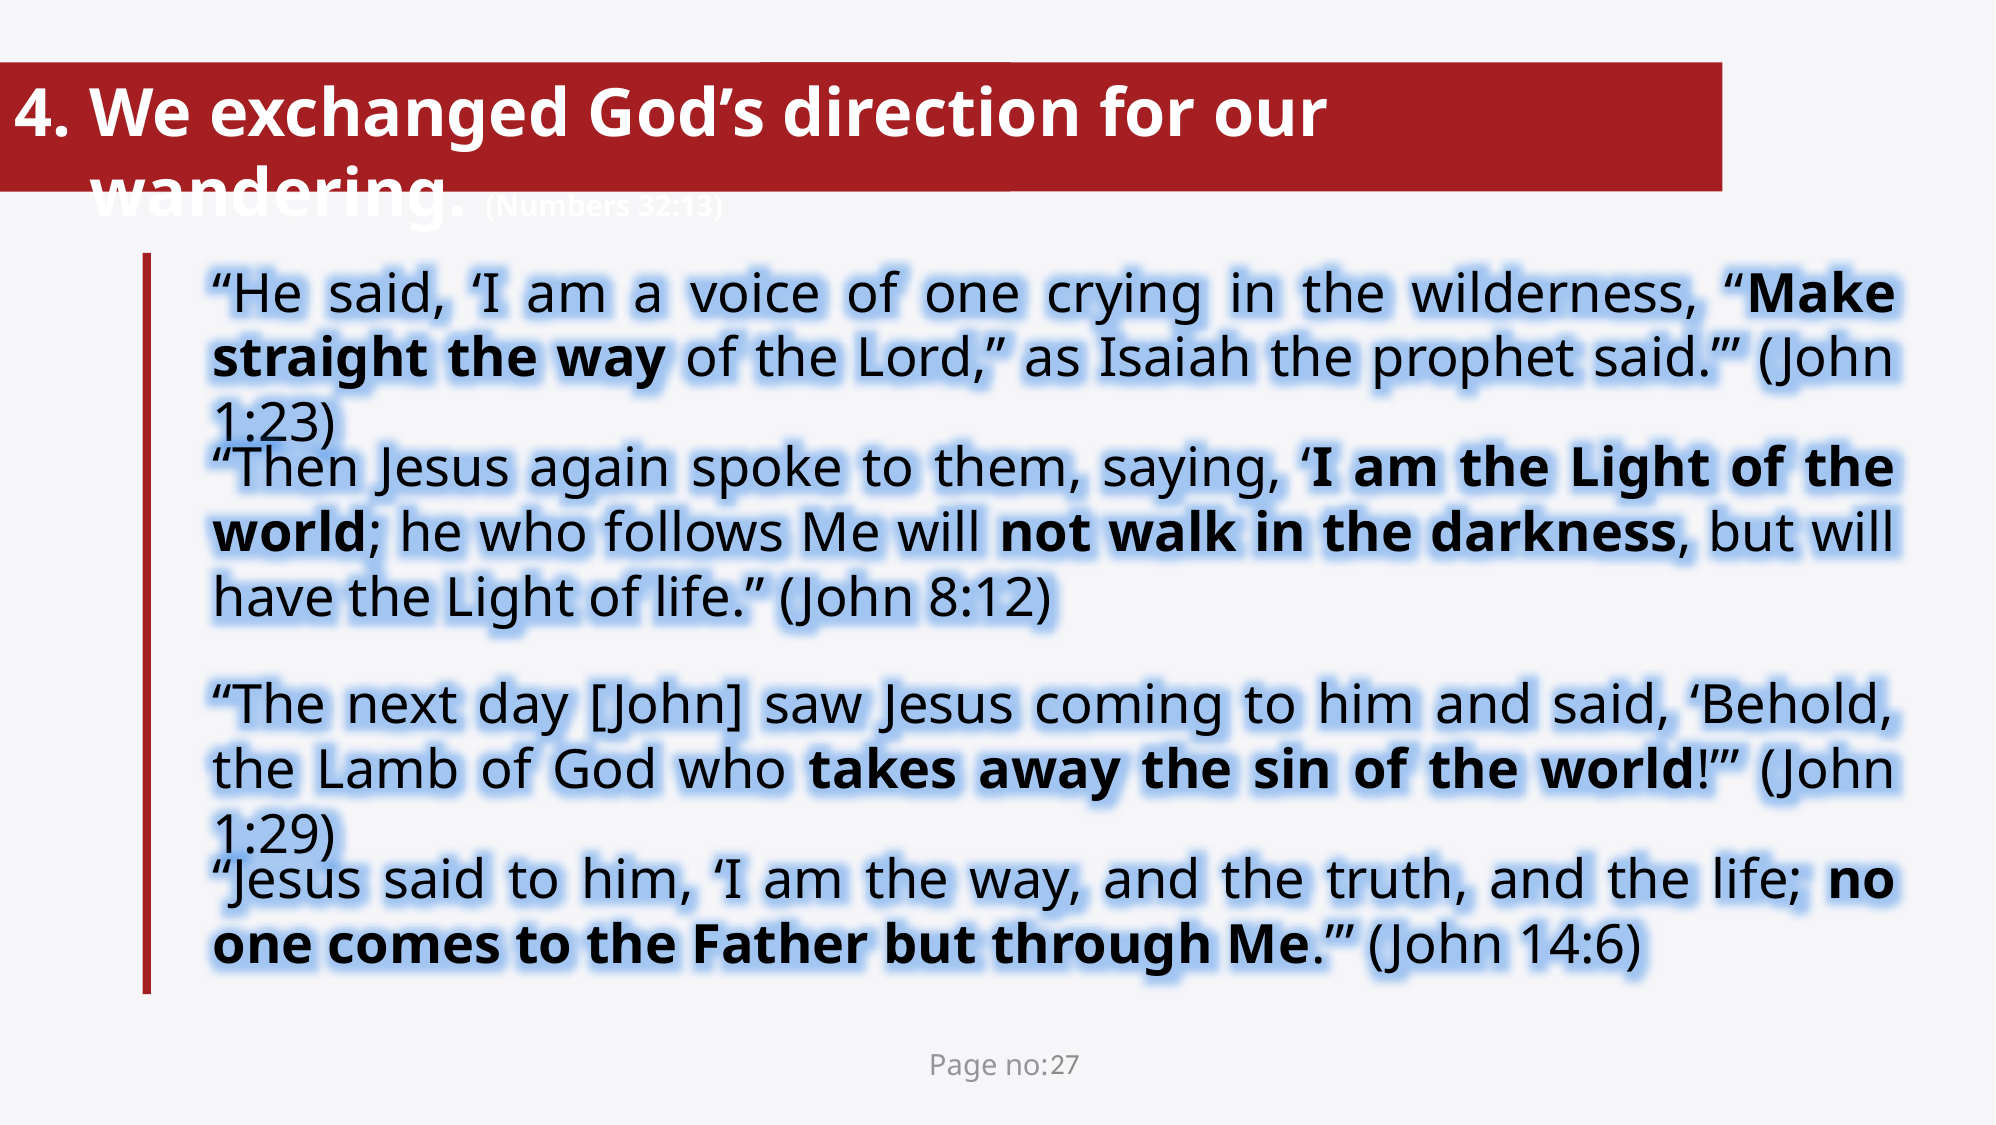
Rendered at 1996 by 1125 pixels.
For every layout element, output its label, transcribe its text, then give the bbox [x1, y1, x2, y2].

text_box “The next day [John] saw Jesus coming to him and said, ‘Behold, the Lamb of God who takes away the sin of the world!’” (John 1:29) [198, 662, 1911, 825]
text_box “Jesus said to him, ‘I am the way, and the truth, and the life; no one comes to the Father but through Me.’” (John 14:6) [198, 837, 1911, 983]
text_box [0, 62, 1723, 194]
text_box “He said, ‘I am a voice of one crying in the wilderness, “Make straight the way of the Lord,” as Isaiah the prophet said.’” (John 1:23) [198, 250, 1911, 412]
text_box “Then Jesus again spoke to them, saying, ‘I am the Light of the world; he who follows Me will not walk in the darkness, but will have the Light of life.” (John 8:12) [198, 425, 1911, 635]
